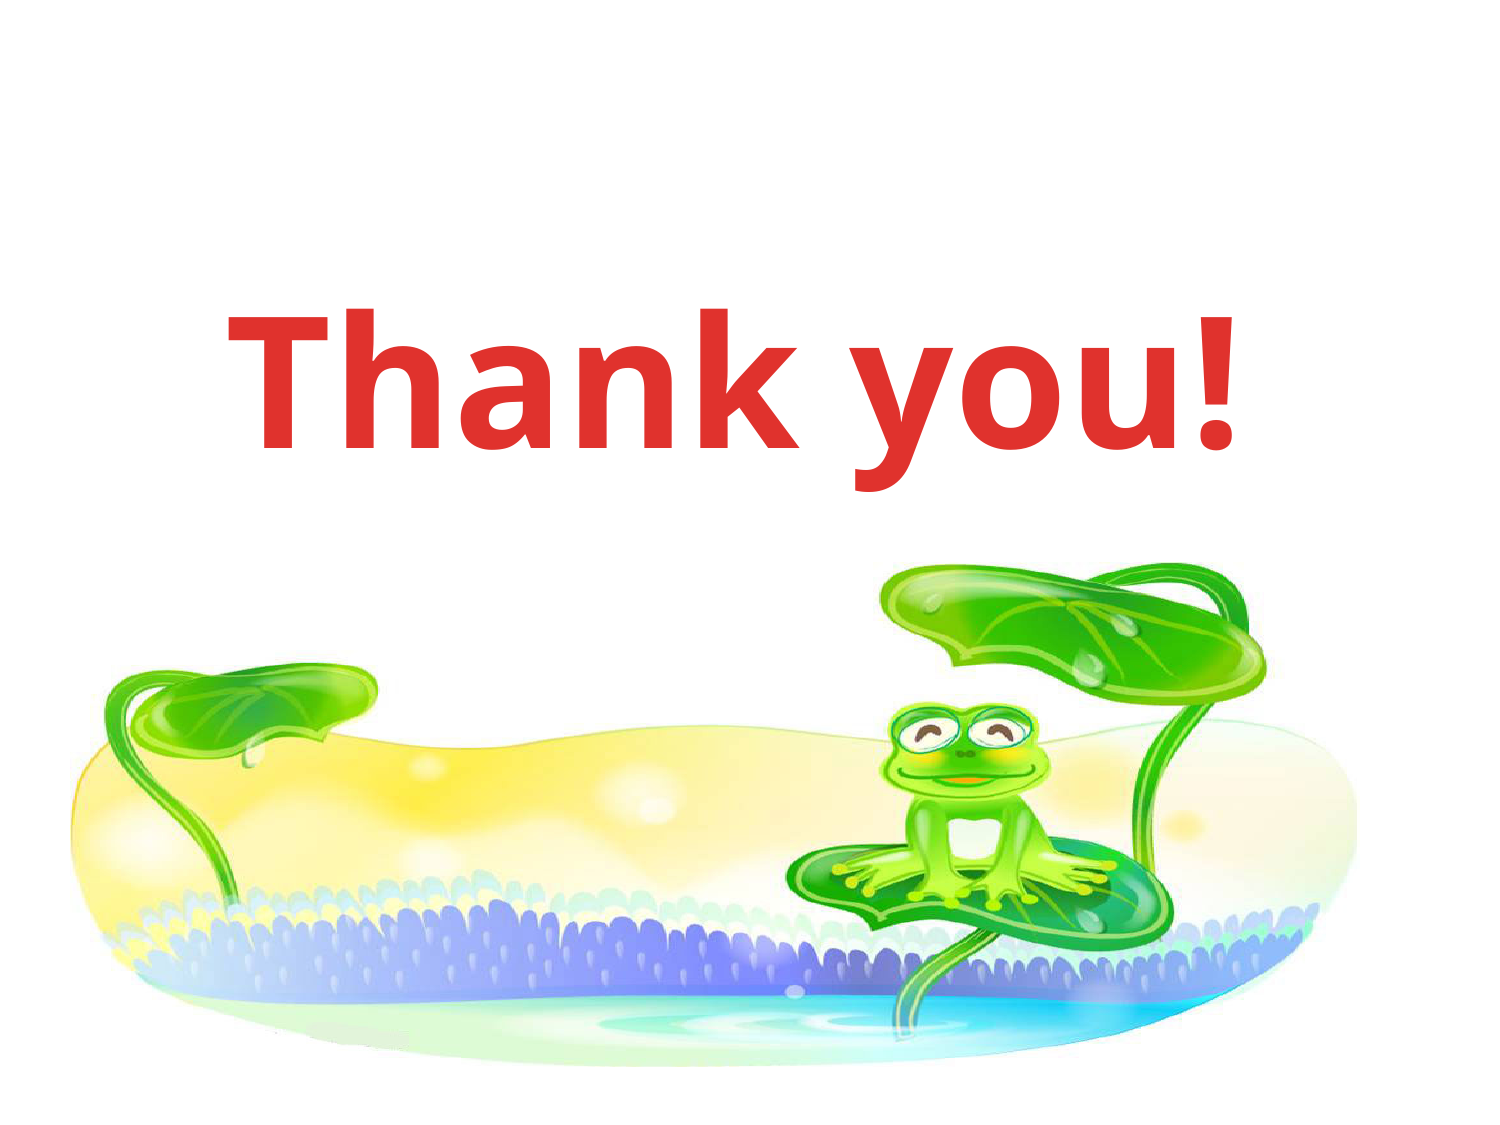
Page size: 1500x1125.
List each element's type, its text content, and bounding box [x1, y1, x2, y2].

text_box Thank you! [210, 257, 1260, 493]
picture [70, 562, 1360, 1067]
